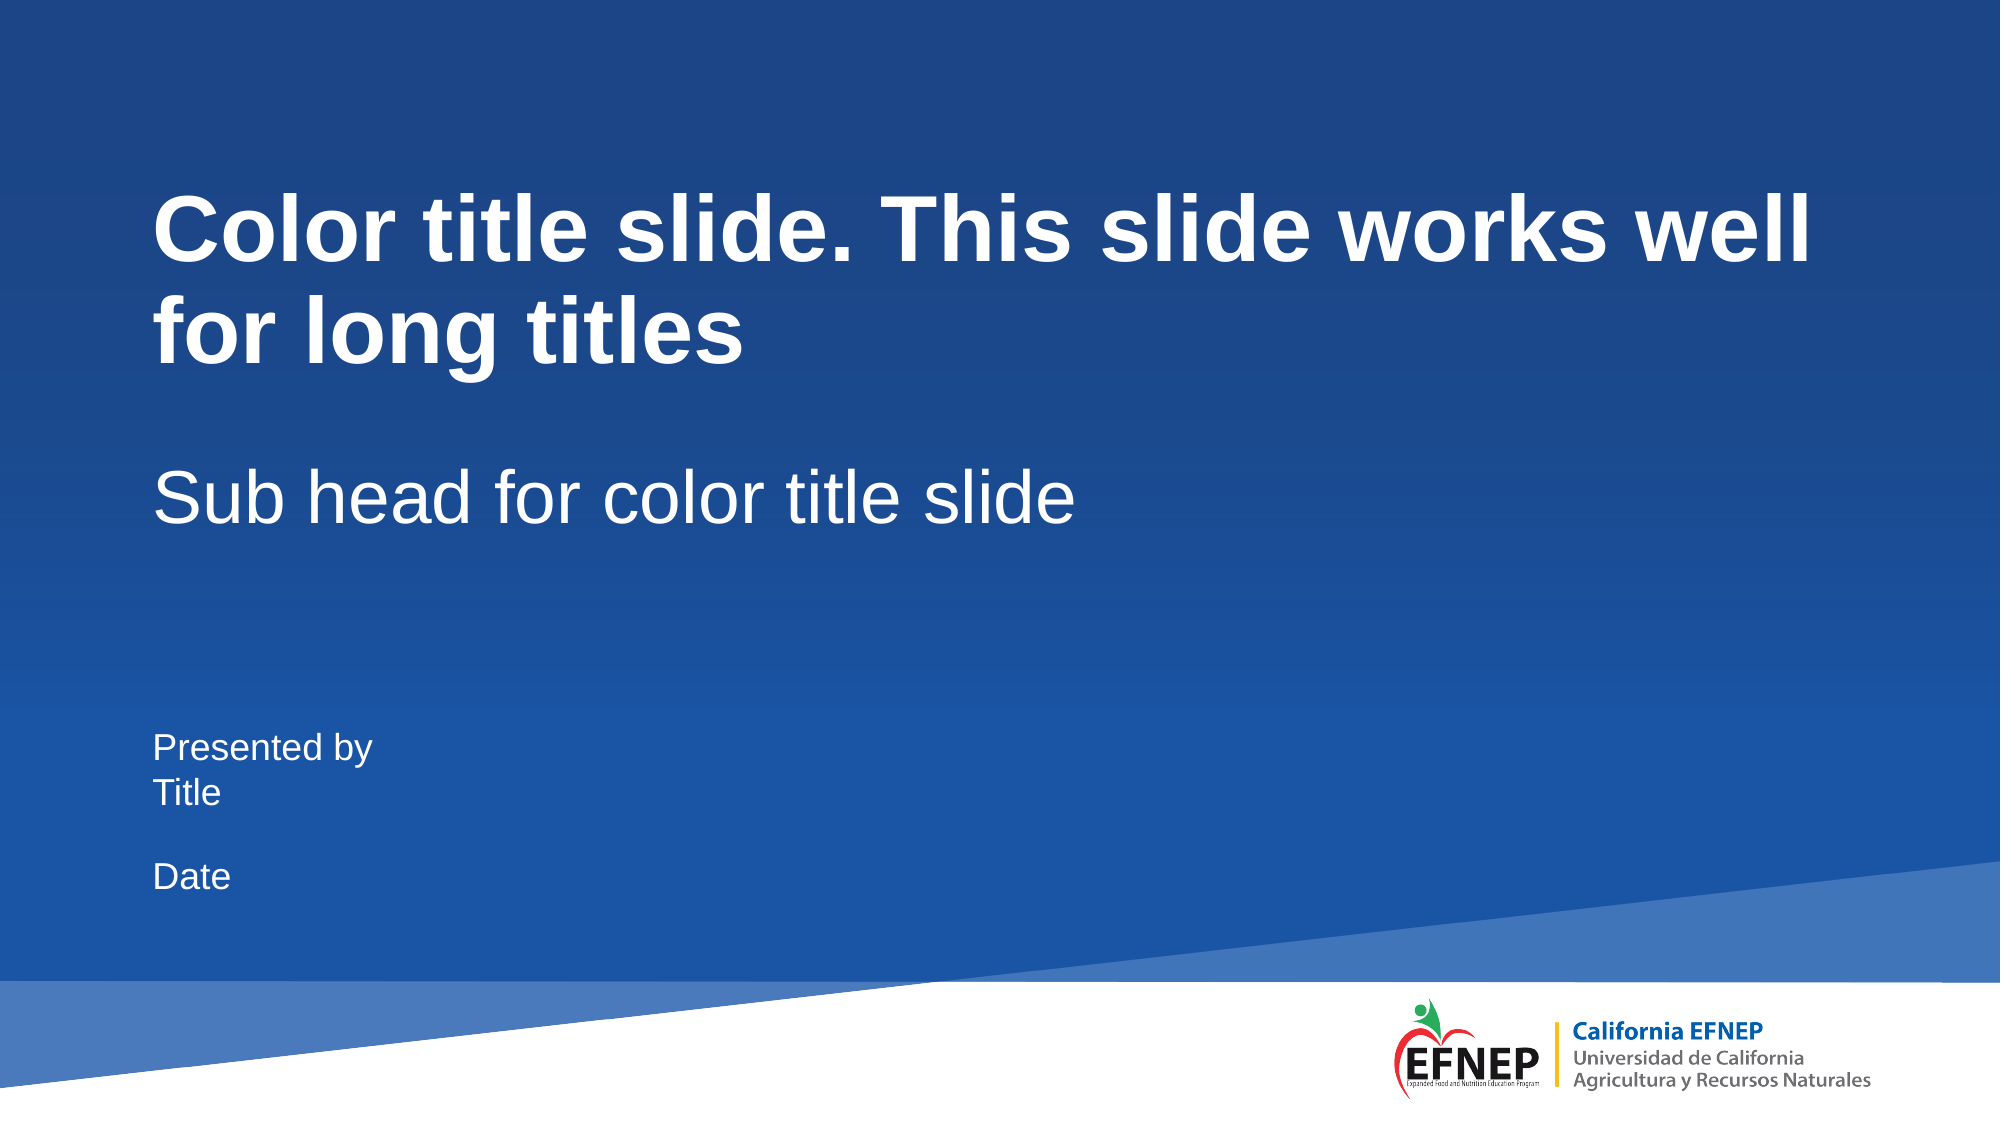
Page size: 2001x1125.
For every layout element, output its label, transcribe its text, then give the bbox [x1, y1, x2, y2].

picture [0, 0, 2000, 1125]
list Sub head for color title slide [137, 451, 1494, 583]
list Date [137, 849, 607, 937]
list Presented by Title [137, 715, 698, 824]
title Color title slide. This slide works well for long titles [137, 173, 1863, 391]
